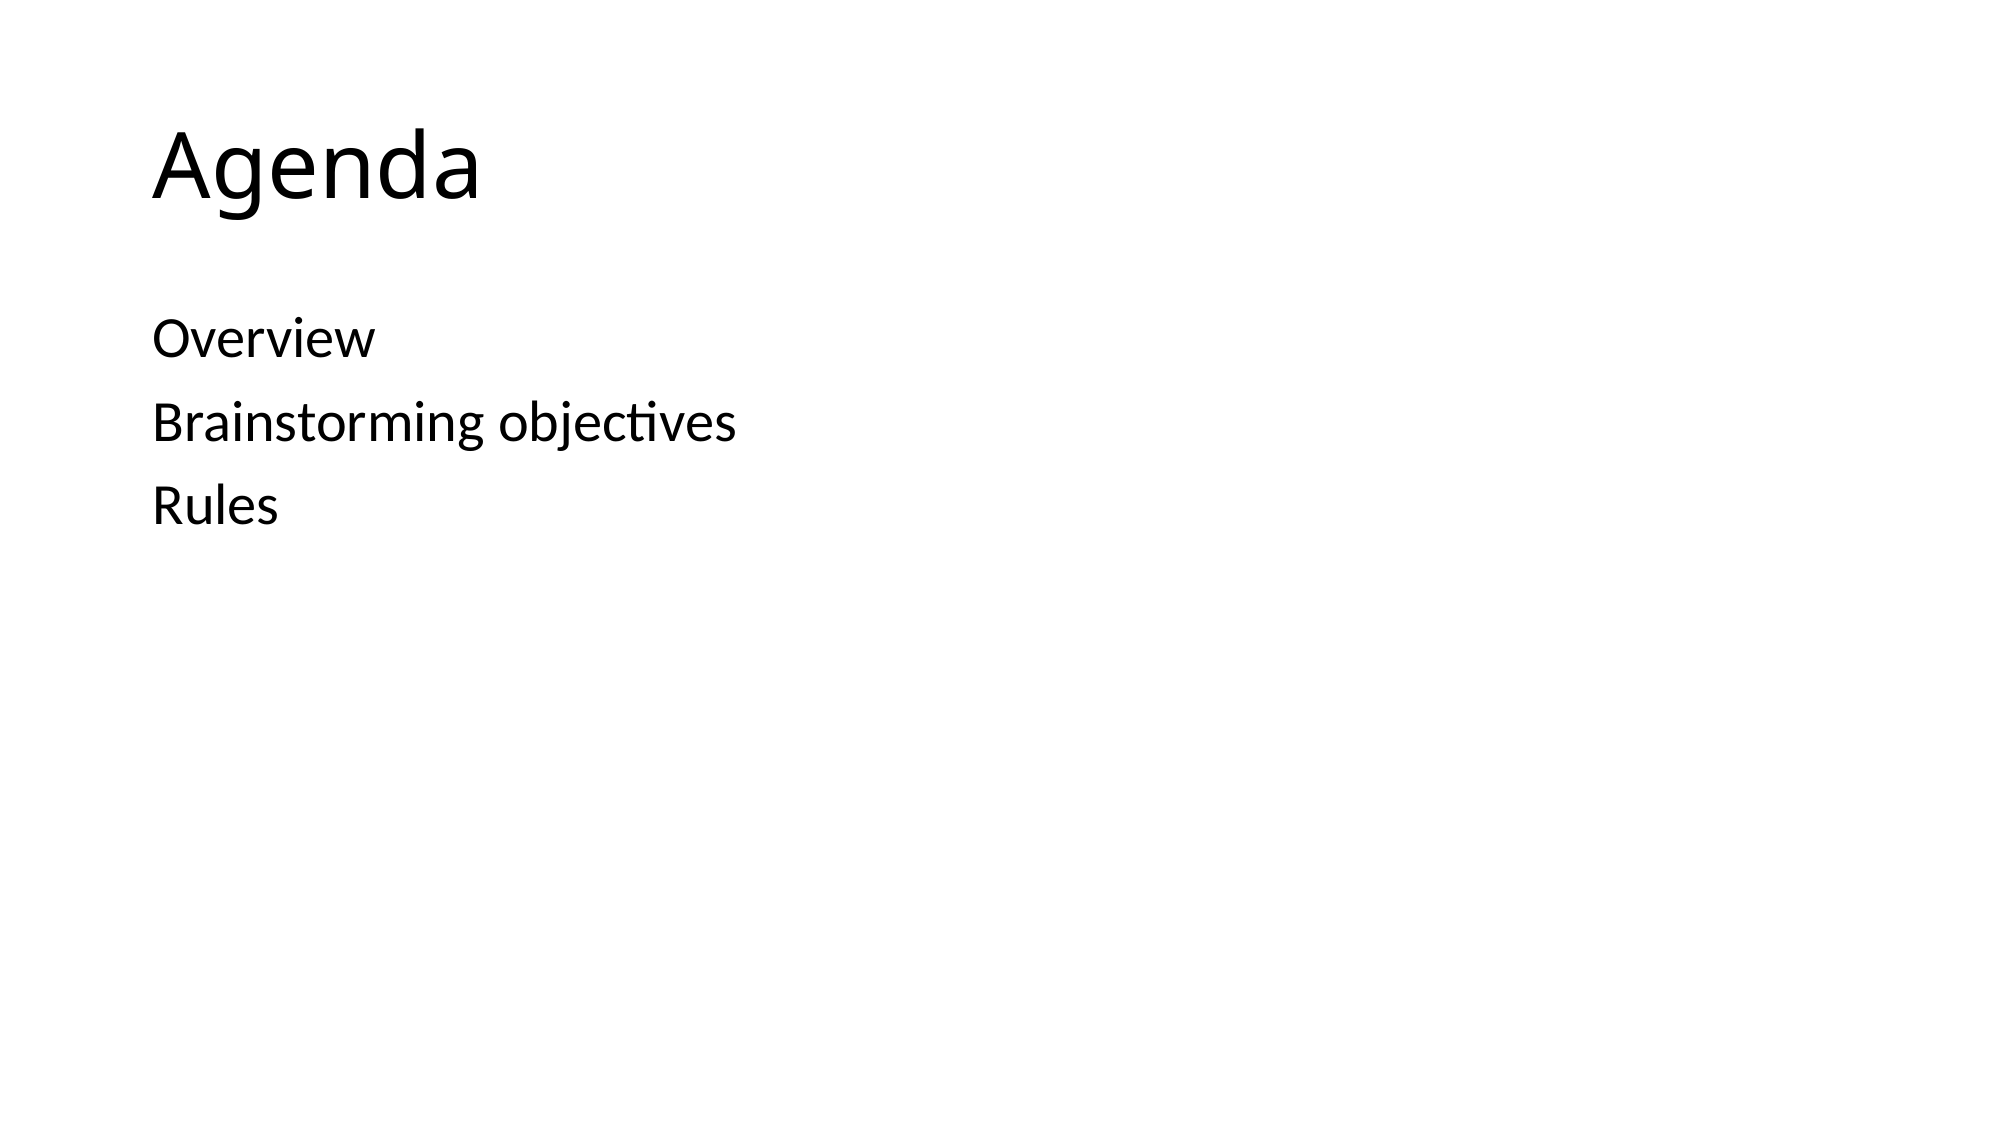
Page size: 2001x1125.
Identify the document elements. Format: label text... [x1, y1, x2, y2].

list Overview Brainstorming objectives Rules [137, 299, 1863, 1014]
title Agenda [137, 59, 1863, 278]
